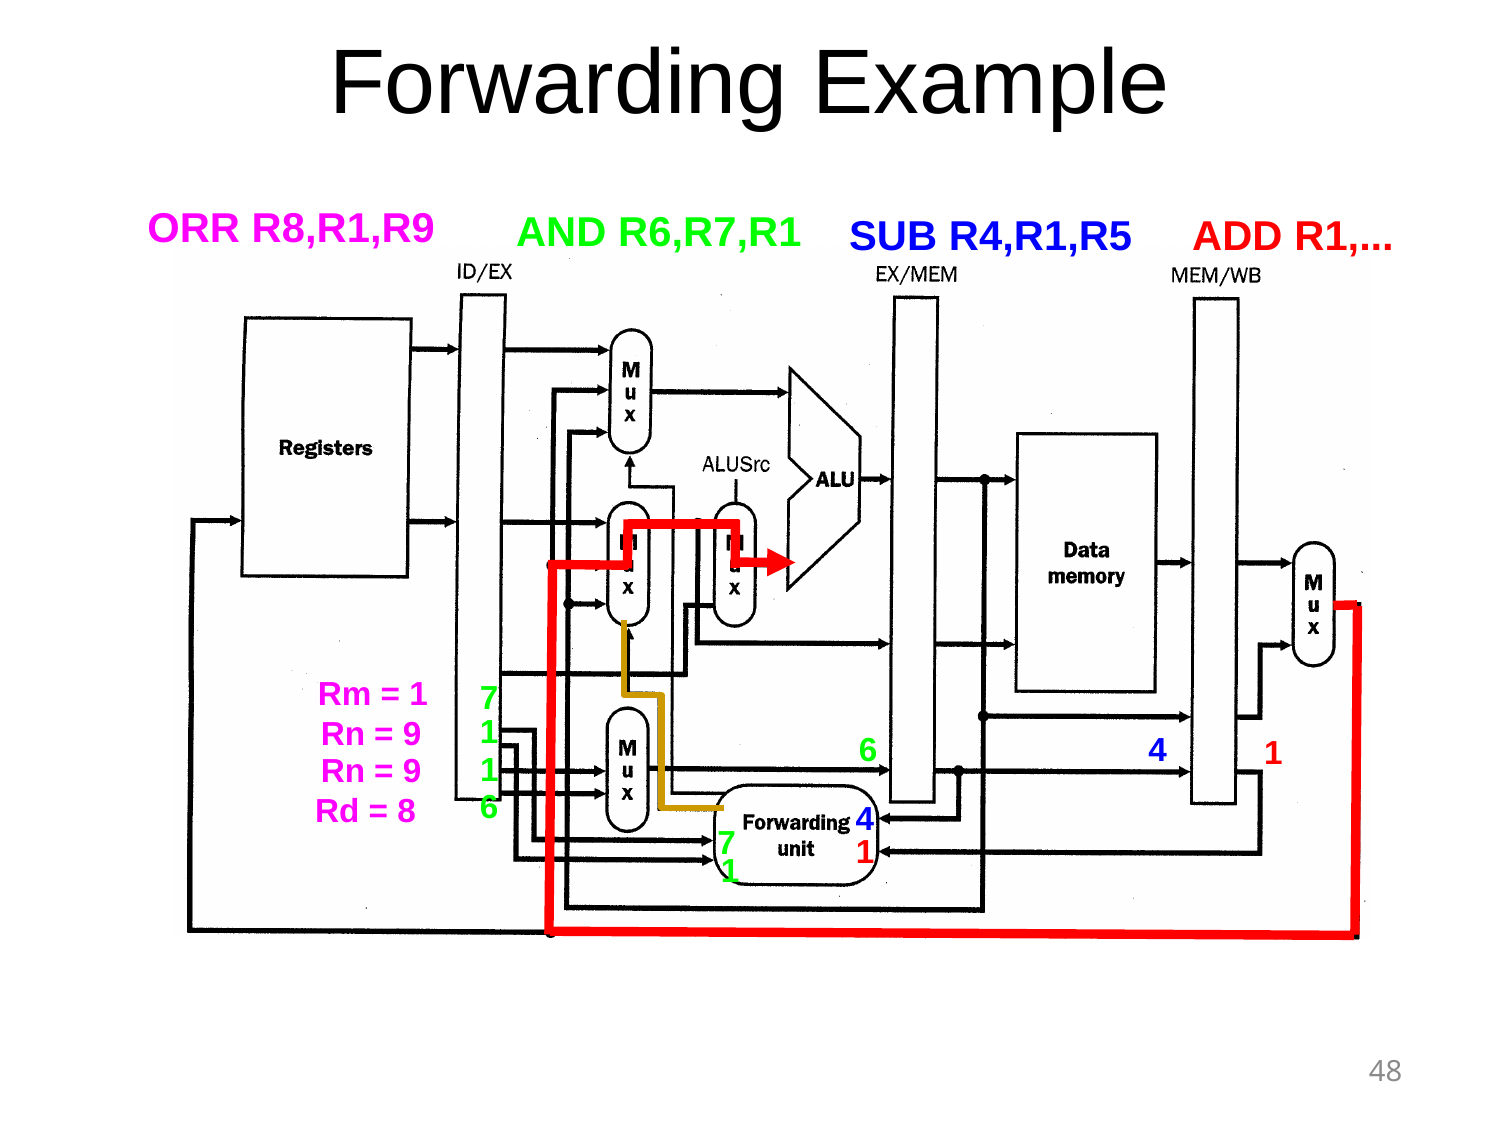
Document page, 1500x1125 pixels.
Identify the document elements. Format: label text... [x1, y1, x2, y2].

title Forwarding Example [112, 0, 1388, 155]
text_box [131, 192, 1411, 936]
slide_number 48 [1074, 1042, 1425, 1103]
